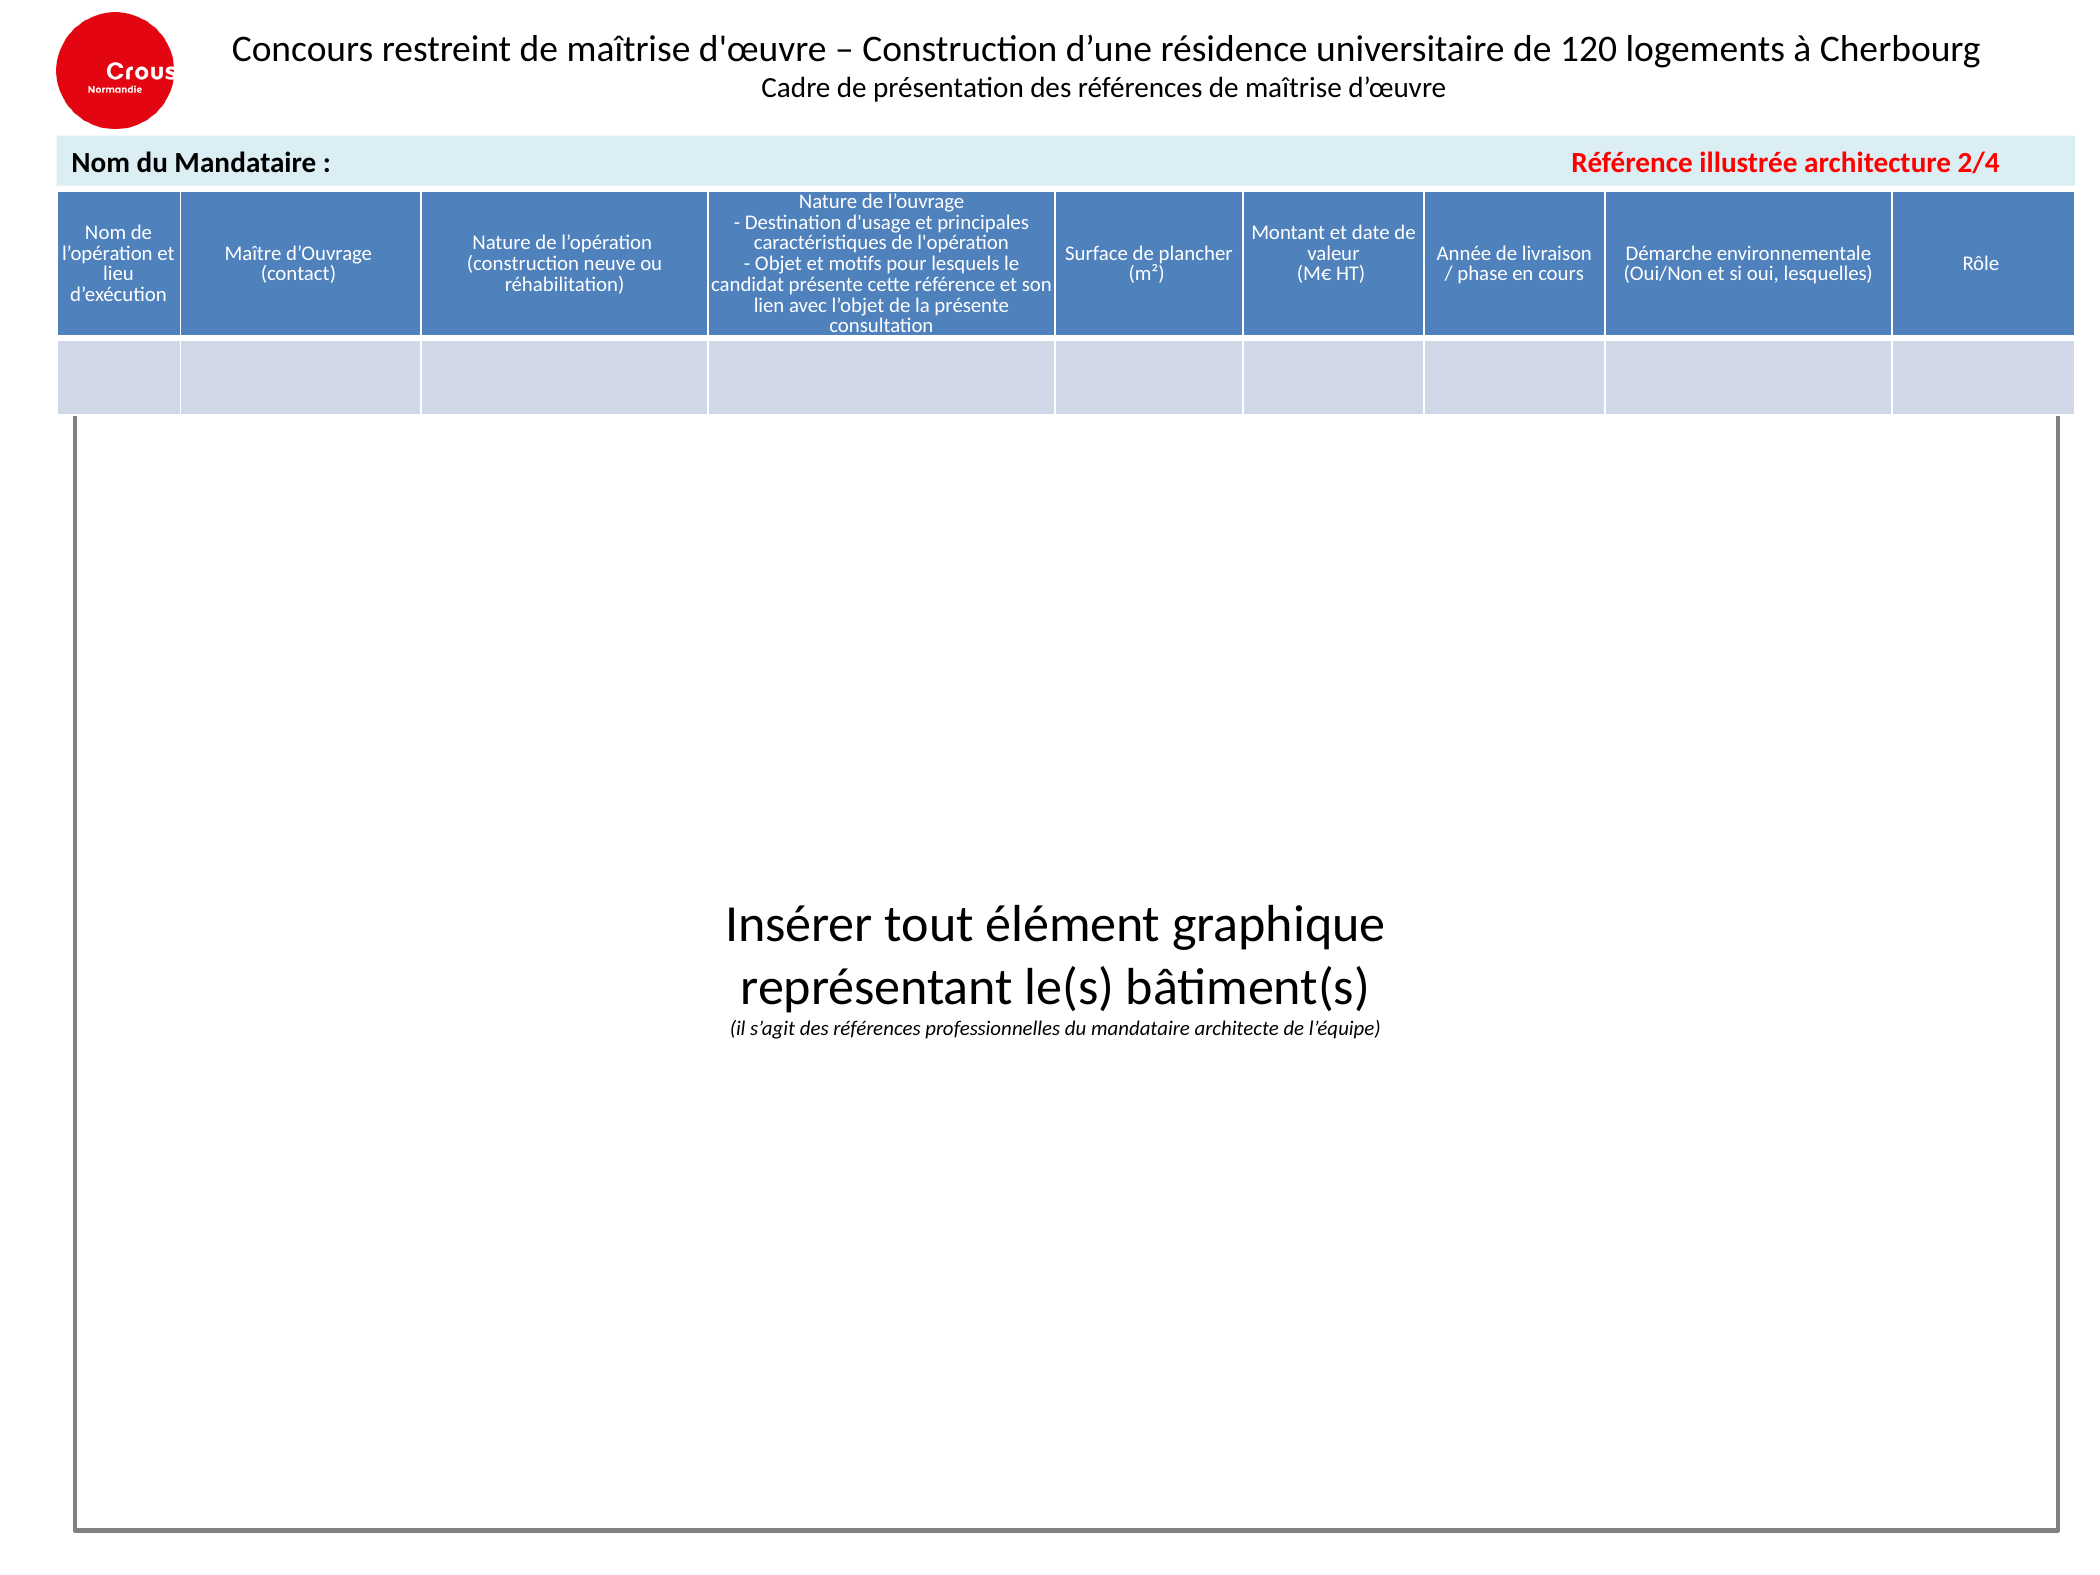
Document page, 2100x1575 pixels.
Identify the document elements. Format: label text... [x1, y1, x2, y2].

table_cell [422, 341, 707, 414]
table_cell [1056, 341, 1242, 414]
table_header Montant et date de valeur (M€ HT) [1244, 229, 1423, 335]
table_header Nature de l’ouvrage - Destination d'usage et principales caractéristiques de l'opération - Objet et motifs pour lesquels le candidat présente cette référence et son lien avec l’objet de la présente consultation [709, 229, 1054, 335]
table_header Maître d’Ouvrage (contact) [181, 229, 420, 335]
table_header Rôle [1893, 229, 2074, 335]
table_header Année de livraison / phase en cours [1425, 229, 1604, 335]
table_cell [1425, 341, 1604, 414]
table_header Nature de l’opération (construction neuve ou réhabilitation) [422, 229, 707, 335]
table_cell [58, 341, 180, 414]
table_cell [1244, 341, 1423, 414]
table_cell [1606, 341, 1891, 414]
table_header Surface de plancher (m²) [1056, 229, 1242, 335]
table_cell [709, 341, 1054, 414]
text_box Insérer tout élément graphique représentant le(s) bâtiment(s) (il s’agit des références professionnelles du mandataire architecte de l’équipe) [671, 882, 1440, 1135]
text_box [73, 416, 2060, 1533]
table_header Nom de l’opération et lieu d’exécution [58, 192, 180, 335]
table_header Démarche environnementale (Oui/Non et si oui, lesquelles) [1606, 229, 1891, 335]
text_box Nom du Mandataire : Référence illustrée architecture 2/4 [56, 136, 139, 186]
text_box Concours restreint de maîtrise d'œuvre – Construction d’une résidence universitaire de 120 logements à Cherbourg Cadre de présentation des références de maîtrise d’œuvre [139, 16, 2075, 229]
picture [56, 12, 174, 130]
table_cell [1893, 341, 2074, 414]
table_cell [181, 341, 420, 414]
